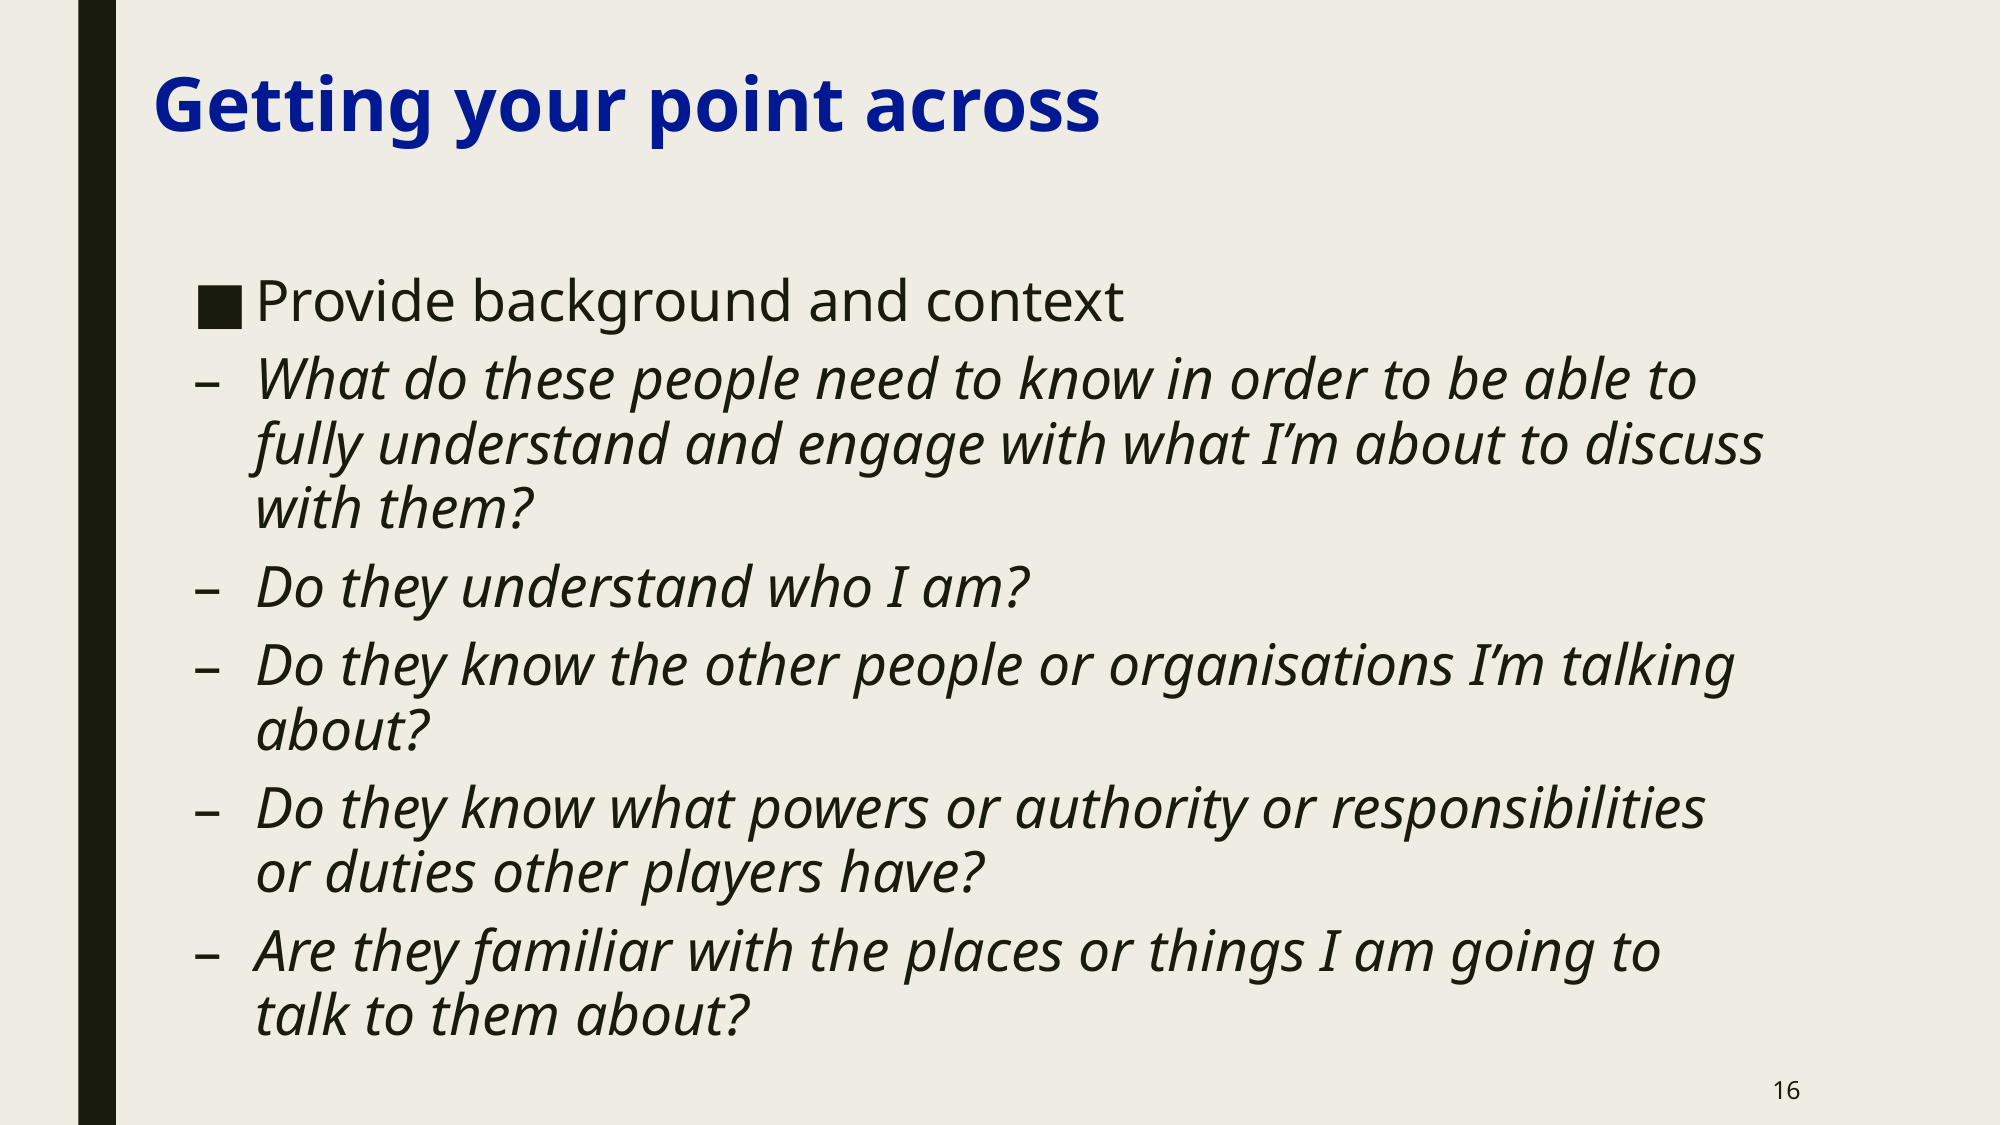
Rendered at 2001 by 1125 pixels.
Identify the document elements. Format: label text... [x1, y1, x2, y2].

list Provide background and context What do these people need to know in order to be able to fully understand and engage with what I’m about to discuss with them? Do they understand who I am? Do they know the other people or organisations I’m talking about? Do they know what powers or authority or responsibilities or duties other players have? Are they familiar with the places or things I am going to talk to them about? [178, 262, 1786, 1063]
title Getting your point across [137, 59, 1863, 163]
slide_number 16 [1553, 1058, 1816, 1125]
